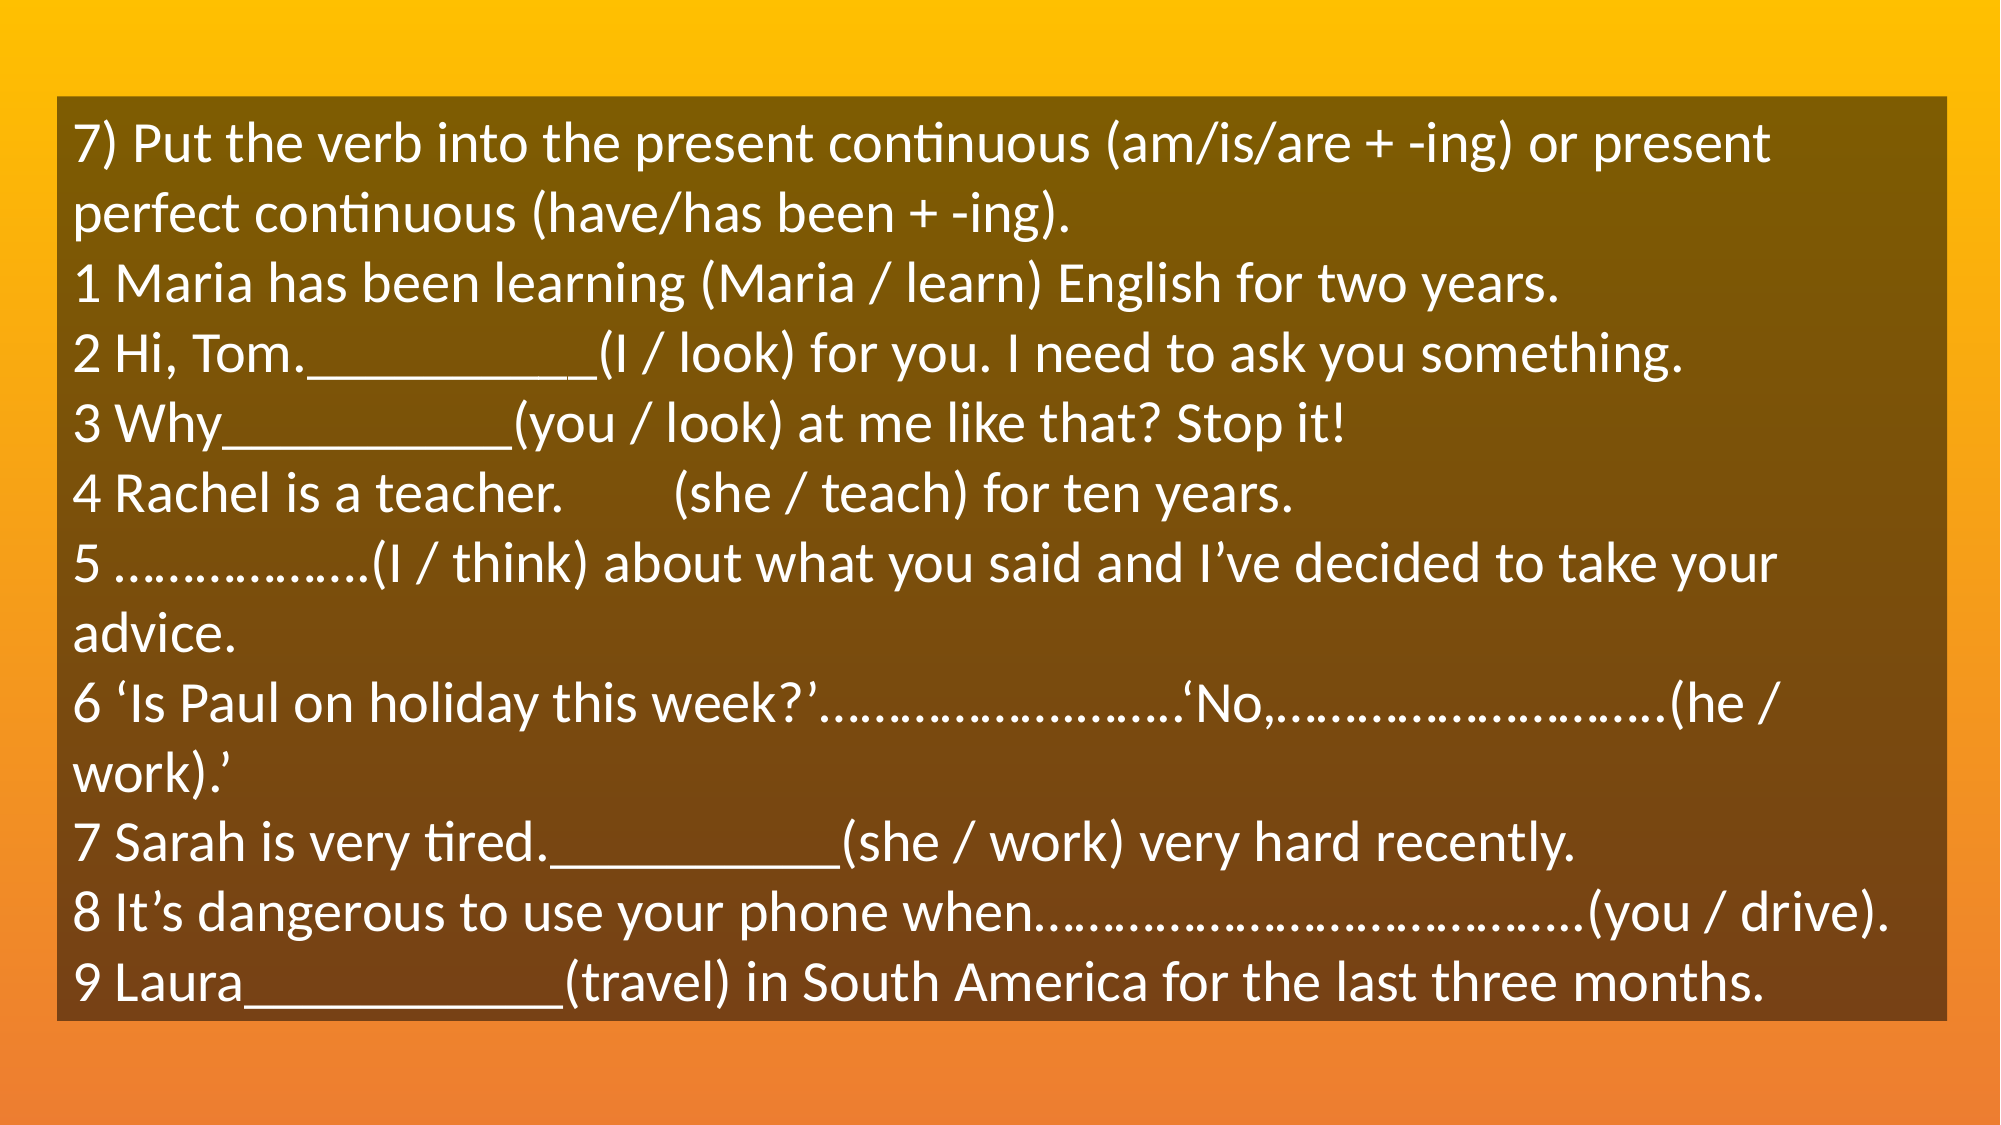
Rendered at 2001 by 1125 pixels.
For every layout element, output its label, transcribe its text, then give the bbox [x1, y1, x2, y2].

text_box 7) Put the verb into the present continuous (am/is/are + -ing) or present perfect continuous (have/has been + -ing). 1 Maria has been learning (Maria / learn) English for two years. 2 Hi, Tom.__________(I / look) for you. I need to ask you something. 3 Why__________(you / look) at me like that? Stop it! 4 Rachel is a teacher. (she / teach) for ten years. 5 ……………….(I / think) about what you said and I’ve decided to take your advice. 6 ‘Is Paul on holiday this week?’……………….……..‘No,………………………..(he / work).’ 7 Sarah is very tired.__________(she / work) very hard recently. 8 It’s dangerous to use your phone when…………………………………..(you / drive). 9 Laura___________(travel) in South America for the last three months. [57, 96, 1948, 1021]
